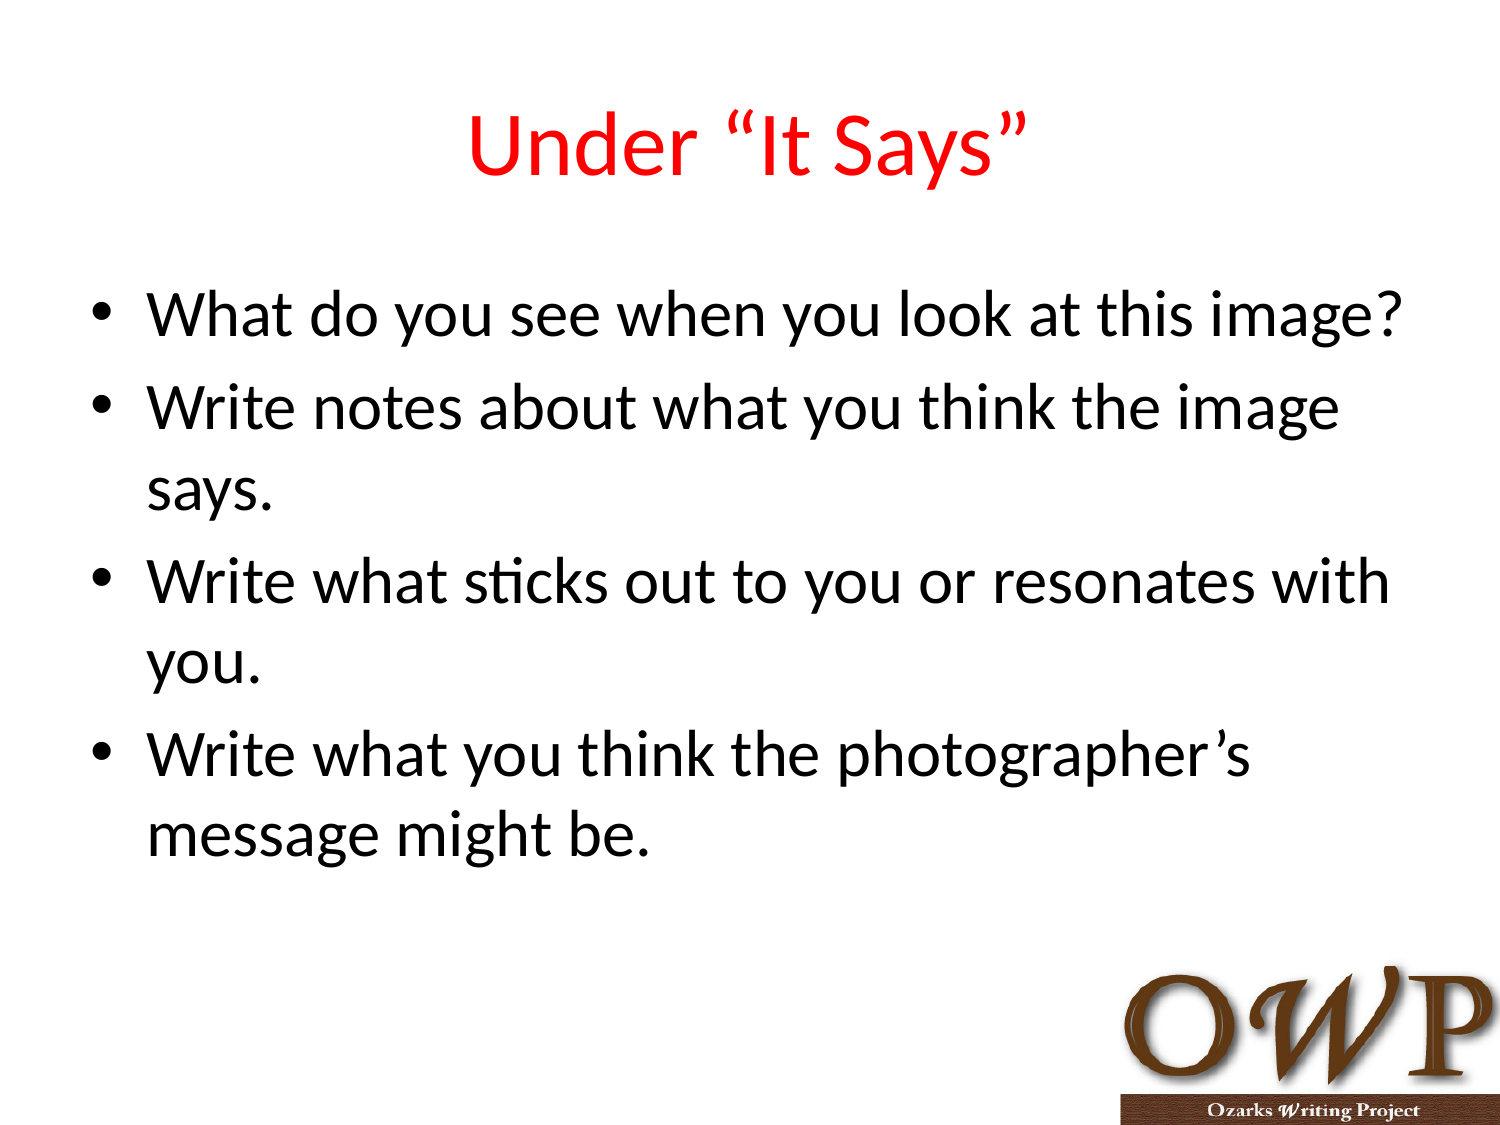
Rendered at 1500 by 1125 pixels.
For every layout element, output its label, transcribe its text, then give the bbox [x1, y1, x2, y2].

picture [1120, 957, 1500, 1125]
list What do you see when you look at this image? Write notes about what you think the image says. Write what sticks out to you or resonates with you. Write what you think the photographer’s message might be. [74, 262, 1426, 1006]
title Under “It Says” [74, 44, 1426, 233]
